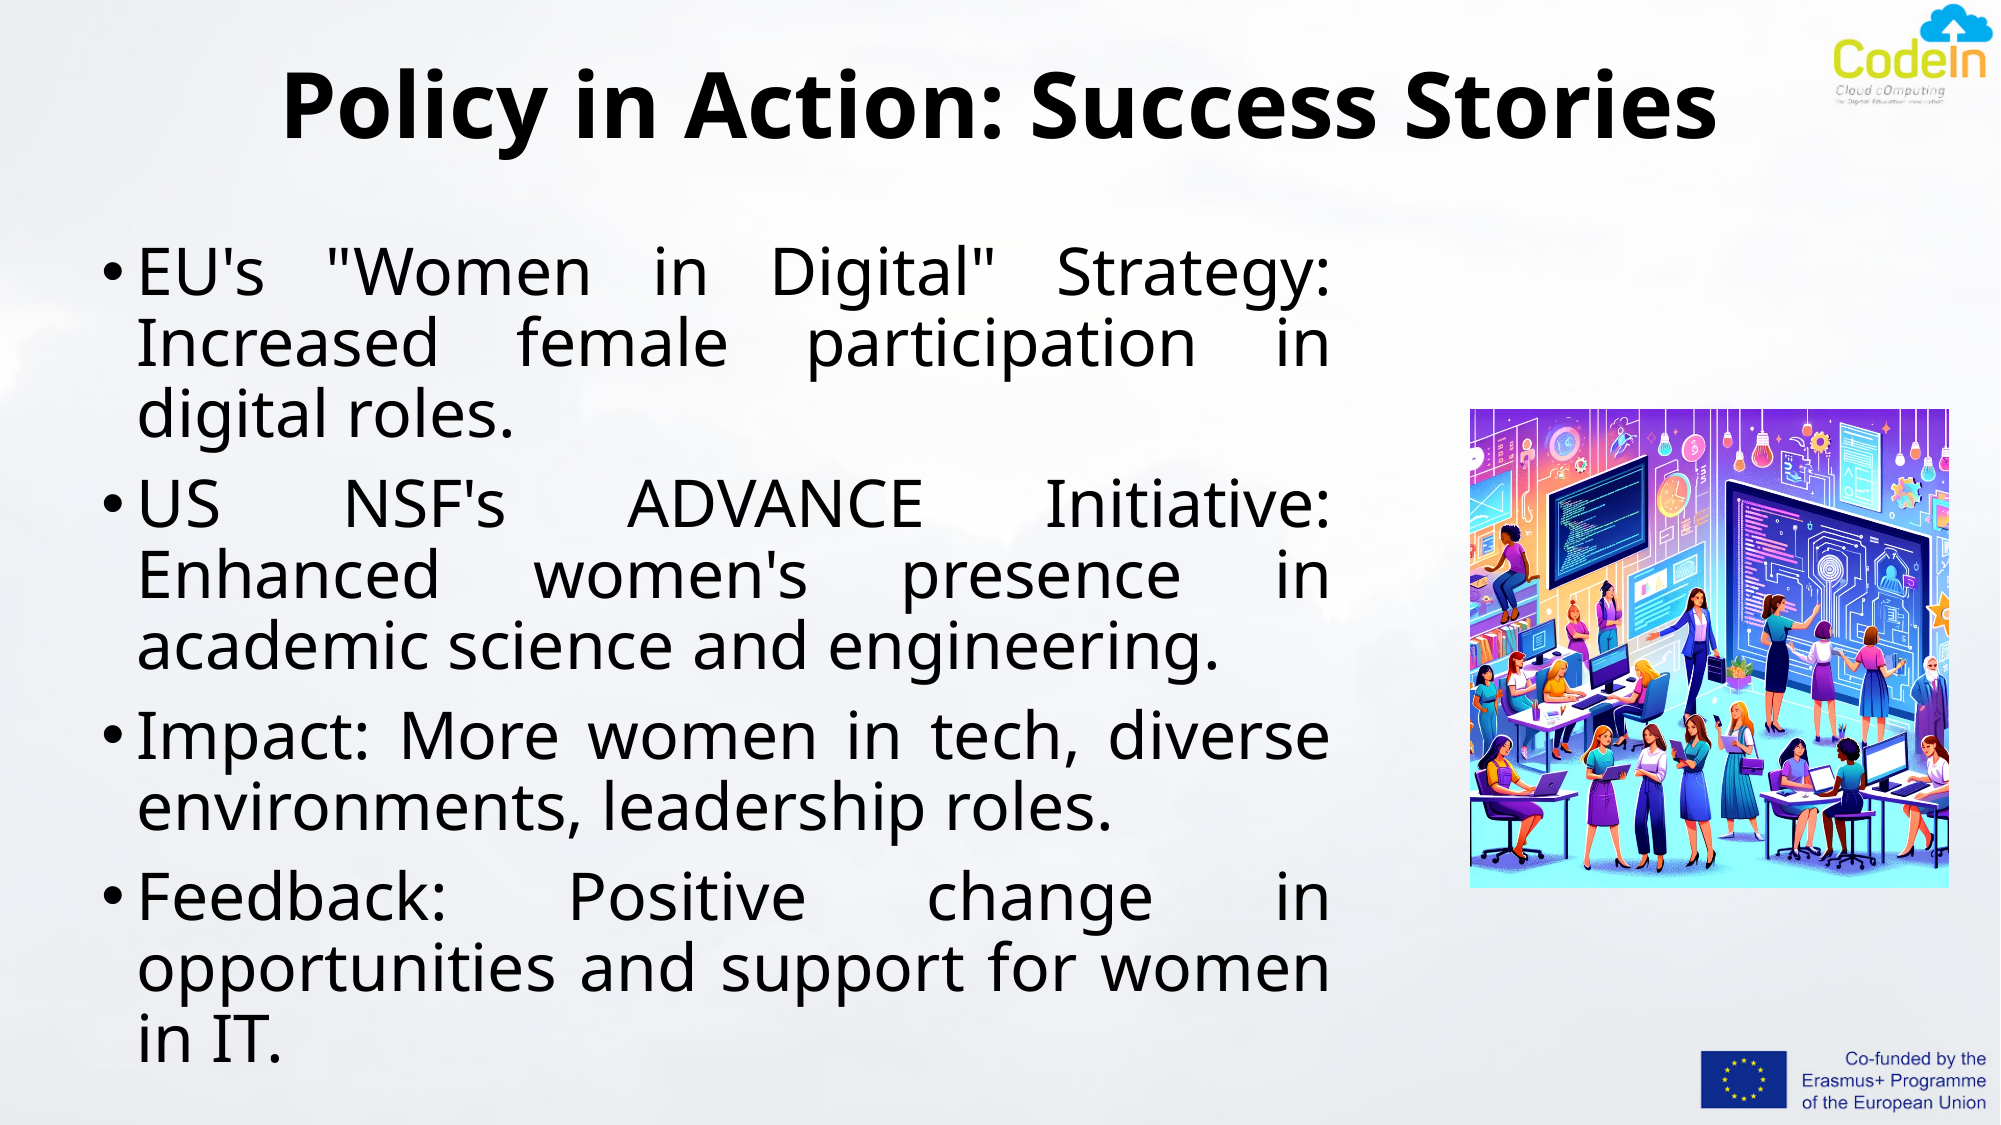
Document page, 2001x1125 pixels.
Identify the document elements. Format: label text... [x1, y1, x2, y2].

picture [0, 0, 2001, 1125]
list EU's "Women in Digital" Strategy: Increased female participation in digital roles. US NSF's ADVANCE Initiative: Enhanced women's presence in academic science and engineering. Impact: More women in tech, diverse environments, leadership roles. Feedback: Positive change in opportunities and support for women in IT. [86, 231, 1349, 1095]
title Policy in Action: Success Stories [137, 23, 1863, 195]
